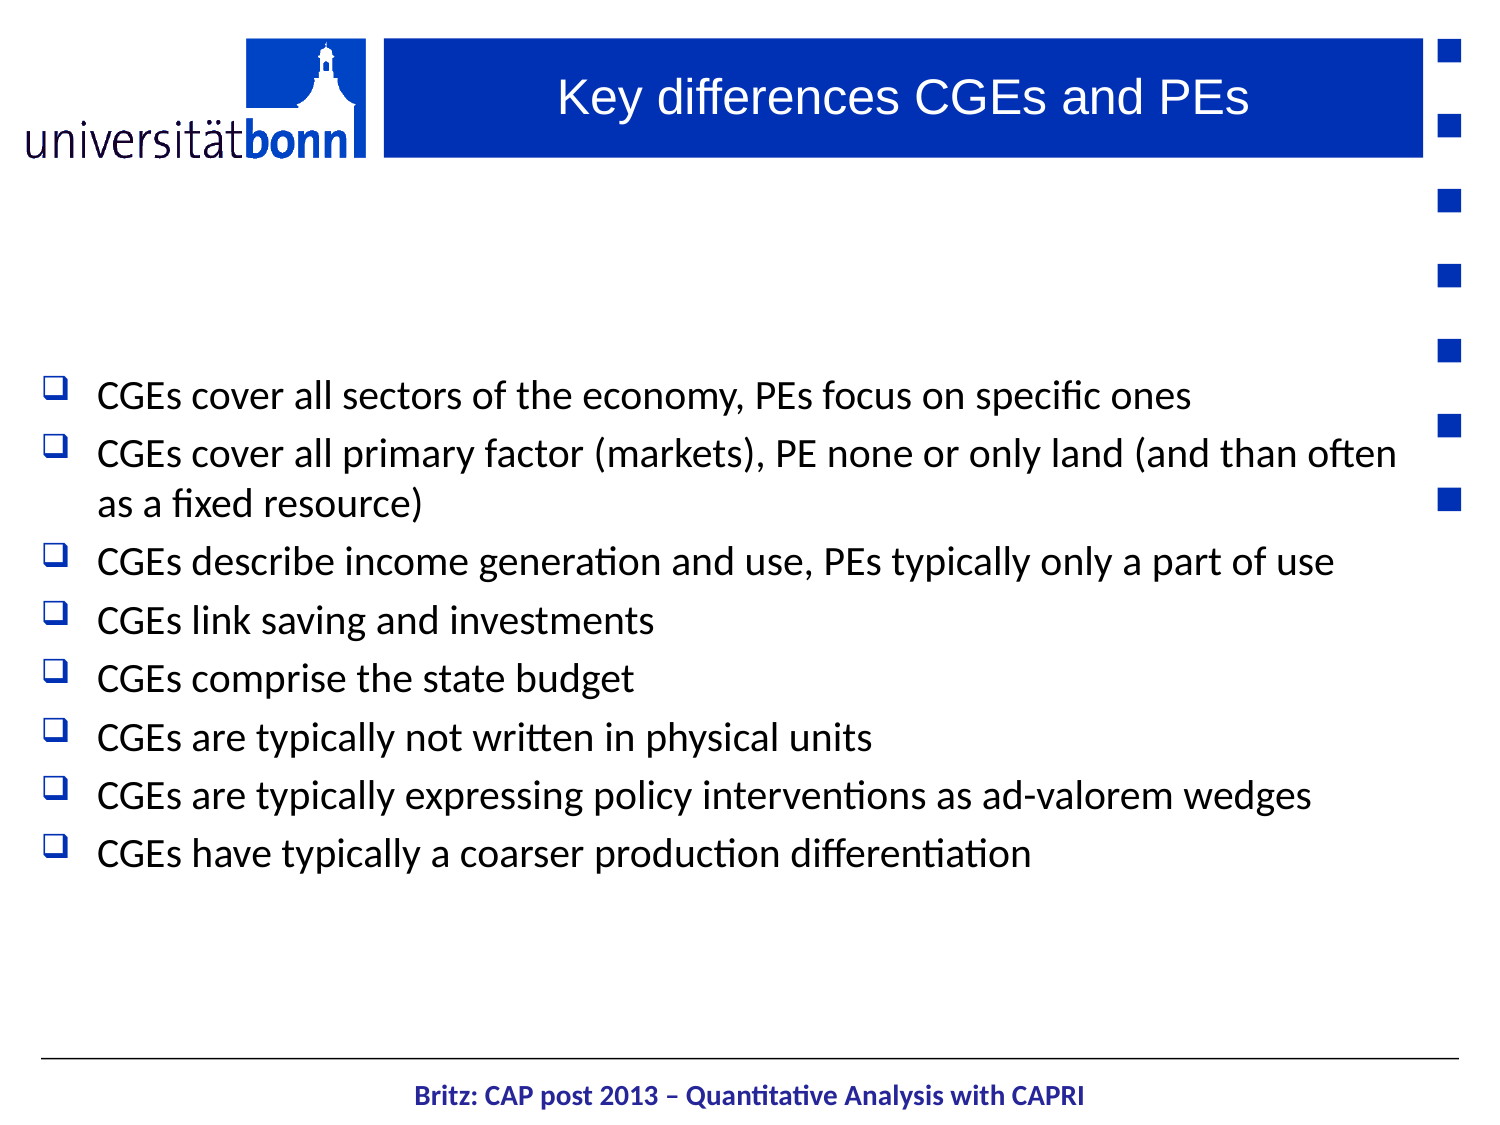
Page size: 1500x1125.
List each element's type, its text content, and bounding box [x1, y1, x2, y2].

footer Britz: CAP post 2013 – Quantitative Analysis with CAPRI [40, 1070, 1460, 1107]
picture [24, 36, 368, 160]
title Key differences CGEs and PEs [383, 38, 1424, 158]
list CGEs cover all sectors of the economy, PEs focus on specific ones CGEs cover all primary factor (markets), PE none or only land (and than often as a fixed resource) CGEs describe income generation and use, PEs typically only a part of use CGEs link saving and investments CGEs comprise the state budget CGEs are typically not written in physical units CGEs are typically expressing policy interventions as ad-valorem wedges CGEs have typically a coarser production differentiation [25, 188, 1426, 1056]
